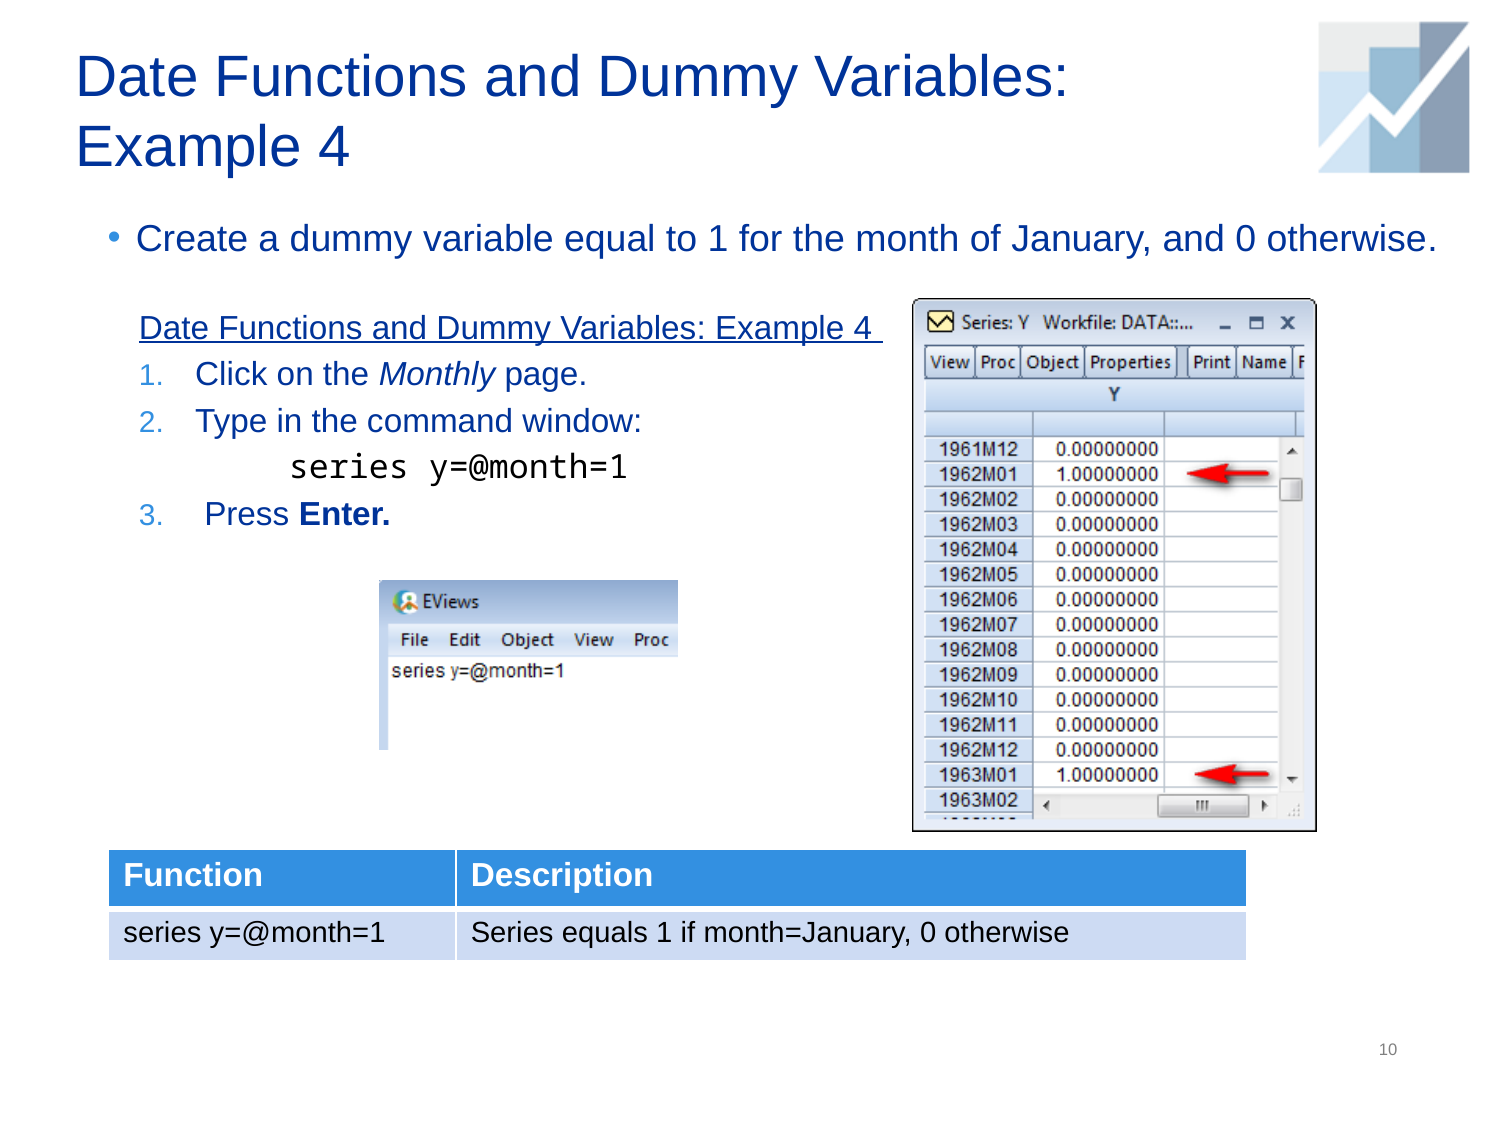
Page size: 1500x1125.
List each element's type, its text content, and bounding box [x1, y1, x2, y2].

text_box Create a dummy variable equal to 1 for the month of January, and 0 otherwise. [92, 206, 1475, 304]
picture [911, 298, 1318, 832]
table_header Function [109, 850, 455, 906]
table_cell series y=@month=1 [109, 912, 455, 960]
table_header Description [457, 850, 1246, 906]
table_cell Series equals 1 if month=January, 0 otherwise [457, 912, 1246, 960]
picture [1300, 11, 1479, 181]
picture [379, 580, 679, 750]
text_box Date Functions and Dummy Variables: Example 4 [60, 0, 1295, 186]
text_box Date Functions and Dummy Variables: Example 4 Click on the Monthly page. Type in the command window: series y=@month=1 Press Enter. [124, 298, 909, 581]
slide_number 10 [1262, 1015, 1413, 1067]
